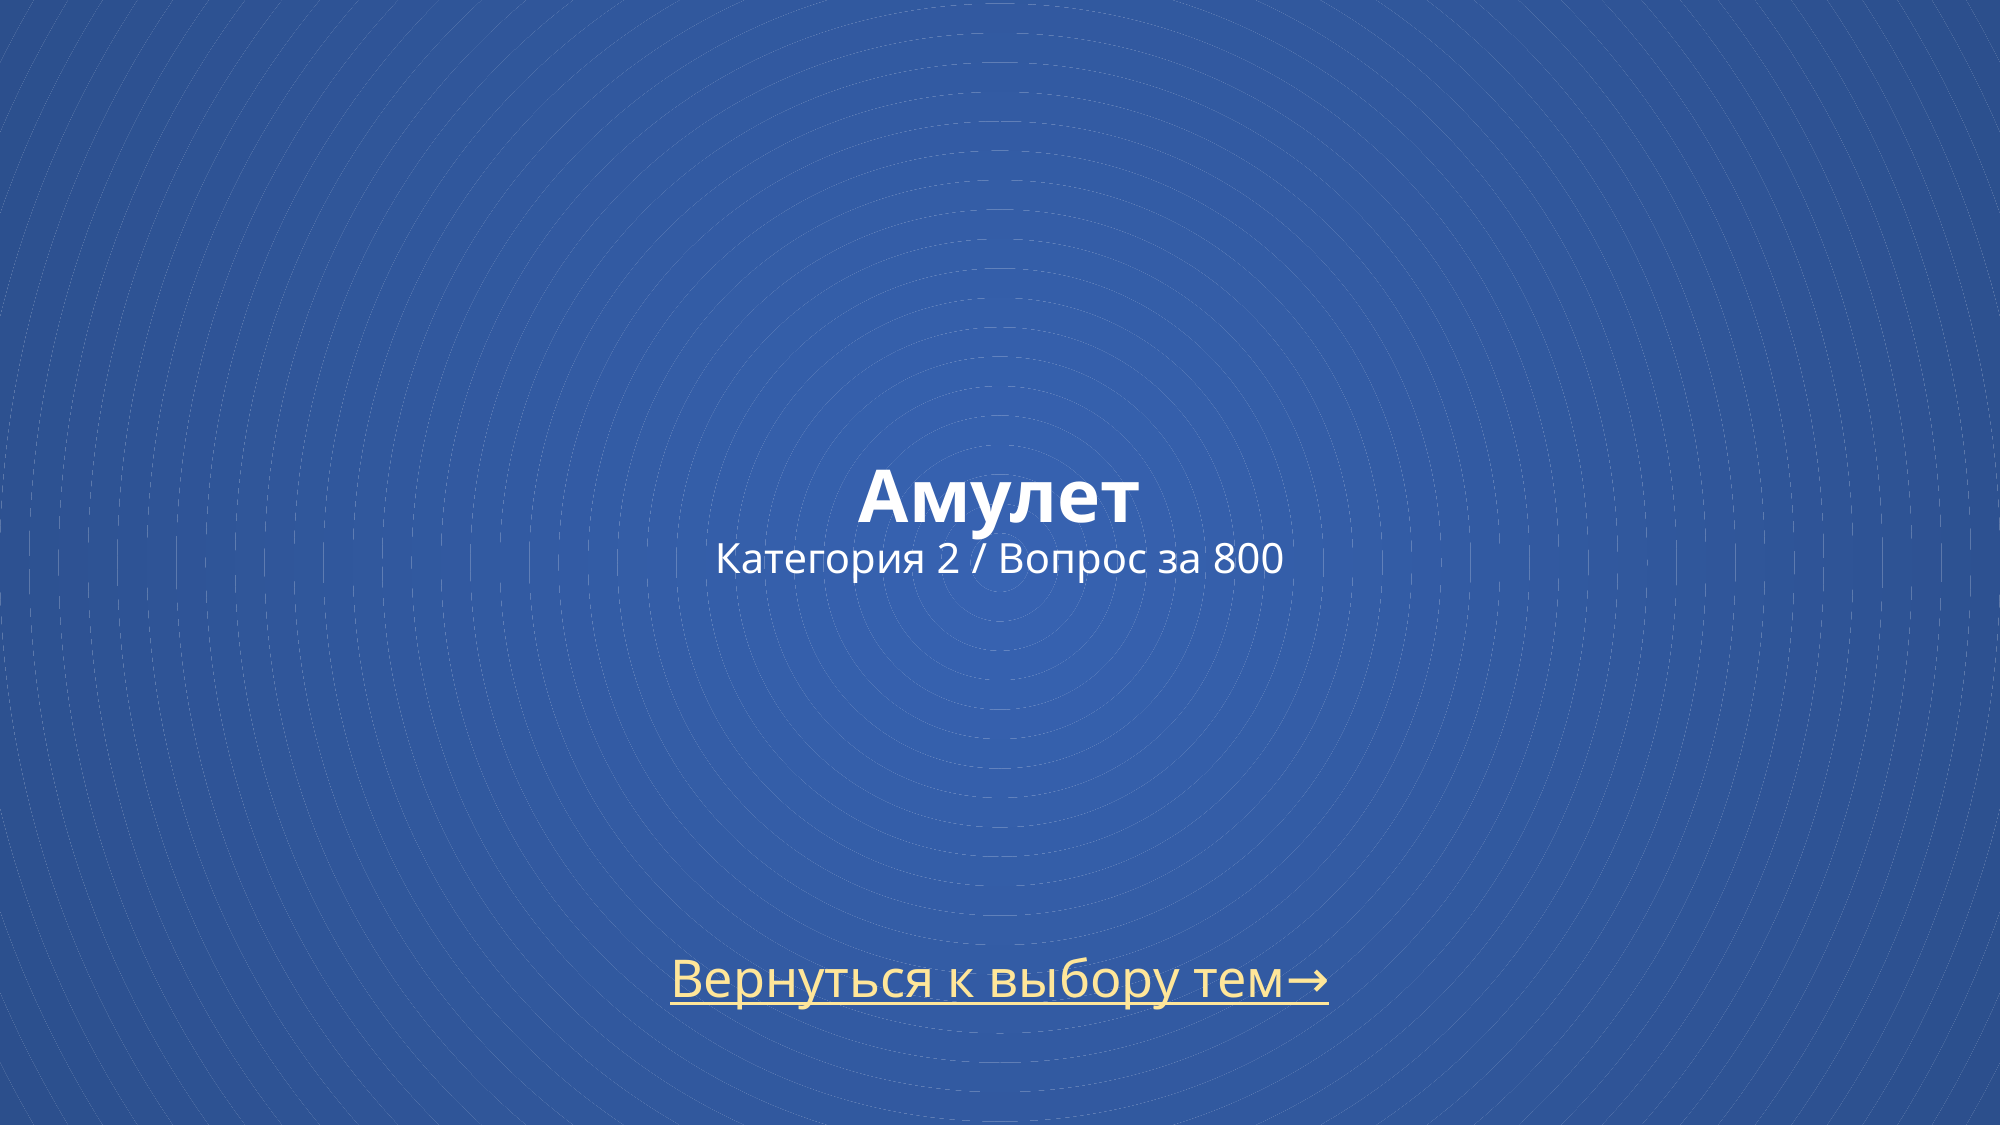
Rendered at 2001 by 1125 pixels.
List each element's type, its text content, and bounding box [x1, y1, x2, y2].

text_box Вернуться к выбору тем→ [655, 938, 1345, 1016]
title Амулет Категория 2 / Вопрос за 800 [117, 396, 1883, 646]
